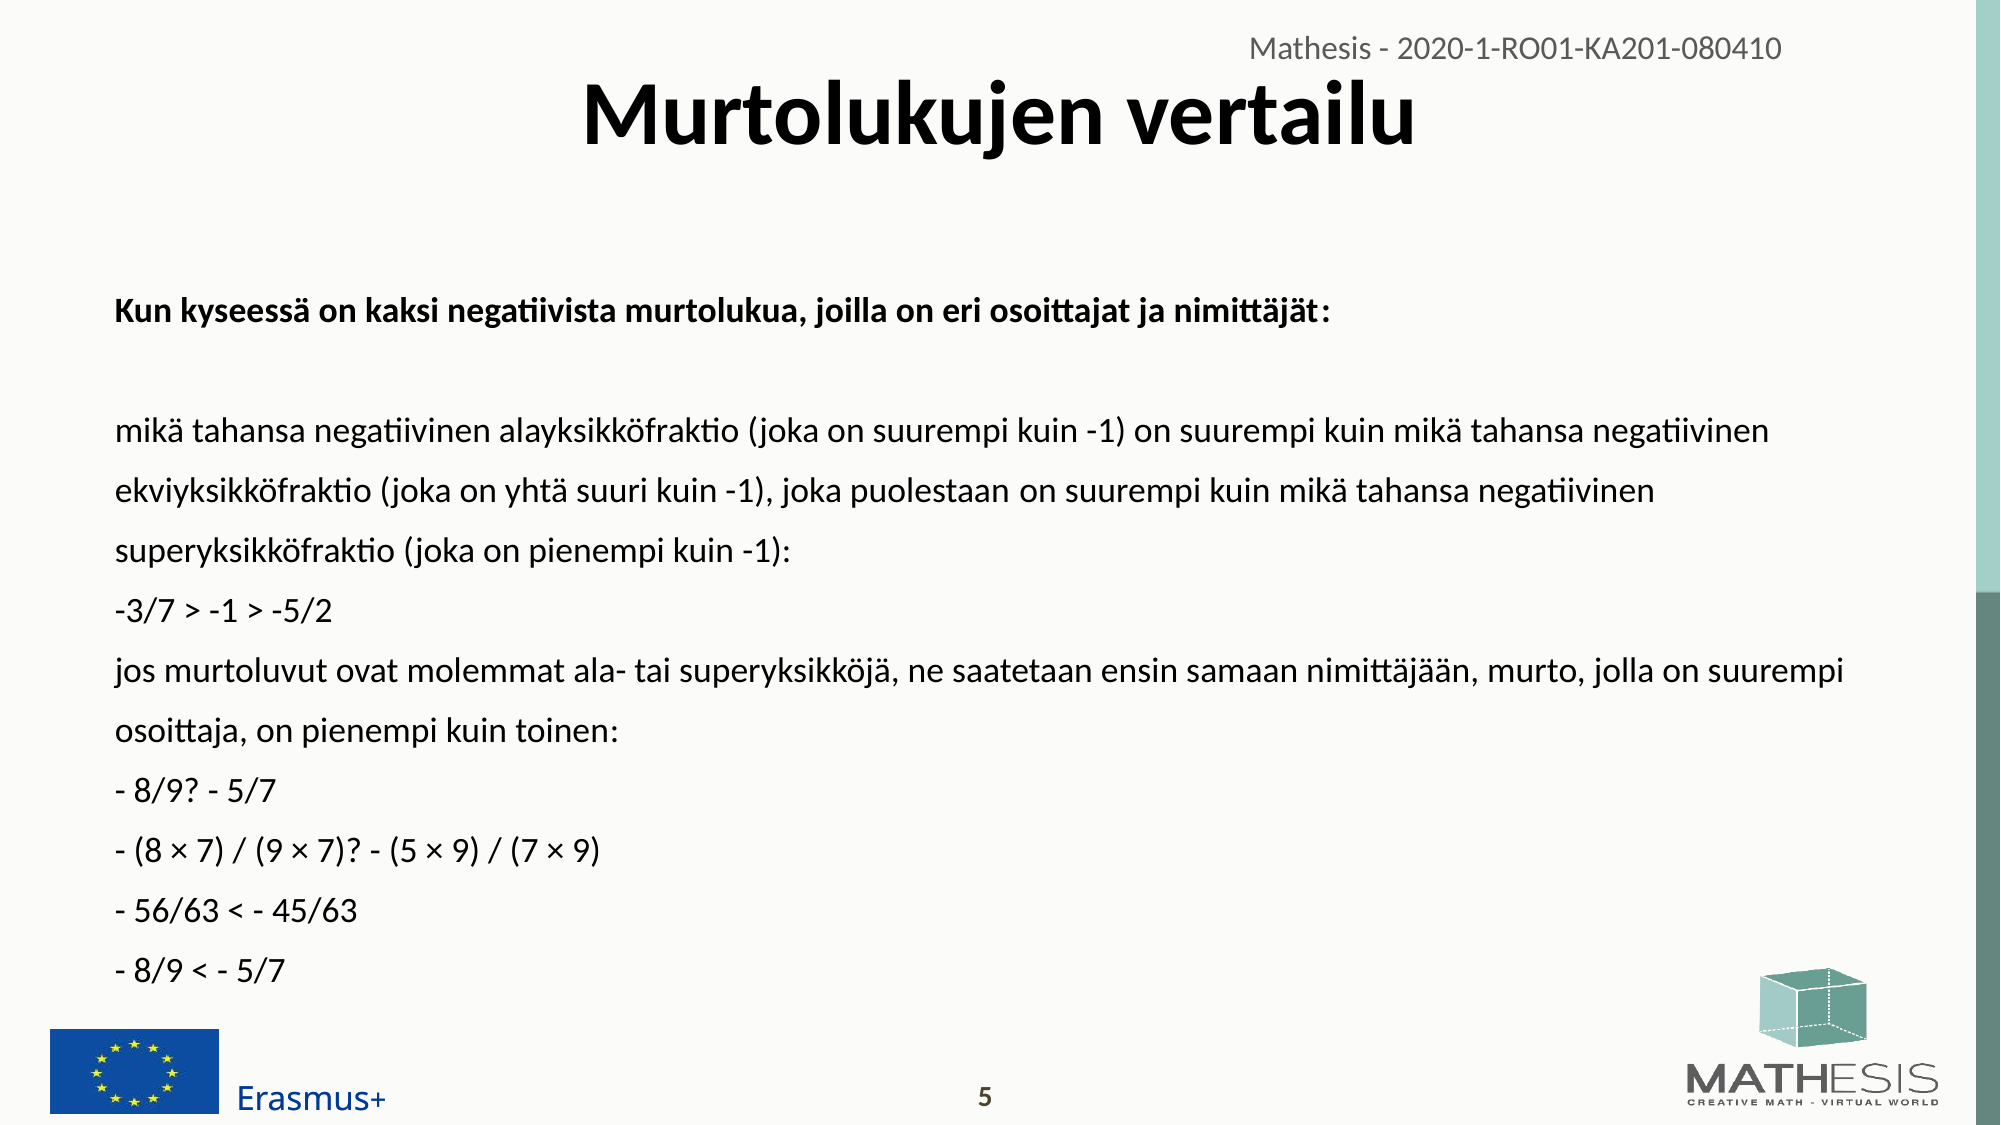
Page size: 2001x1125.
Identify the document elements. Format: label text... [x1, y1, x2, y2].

picture [50, 1029, 219, 1114]
title Murtolukujen vertailu [99, 45, 1900, 233]
list Kun kyseessä on kaksi negatiivista murtolukua, joilla on eri osoittajat ja nimittäjät: mikä tahansa negatiivinen alayksikköfraktio (joka on suurempi kuin -1) on suurempi kuin mikä tahansa negatiivinen ekviyksikköfraktio (joka on yhtä suuri kuin -1), joka puolestaan ​​on suurempi kuin mikä tahansa negatiivinen superyksikköfraktio (joka on pienempi kuin -1): -3/7 > -1 > -5/2 jos murtoluvut ovat molemmat ala- tai superyksikköjä, ne saatetaan ensin samaan nimittäjään, murto, jolla on suurempi osoittaja, on pienempi kuin toinen: - 8/9? - 5/7 - (8 × 7) / (9 × 7)? - (5 × 9) / (7 × 9) - 56/63 < - 45/63 - 8/9 < - 5/7 [99, 262, 1900, 1005]
